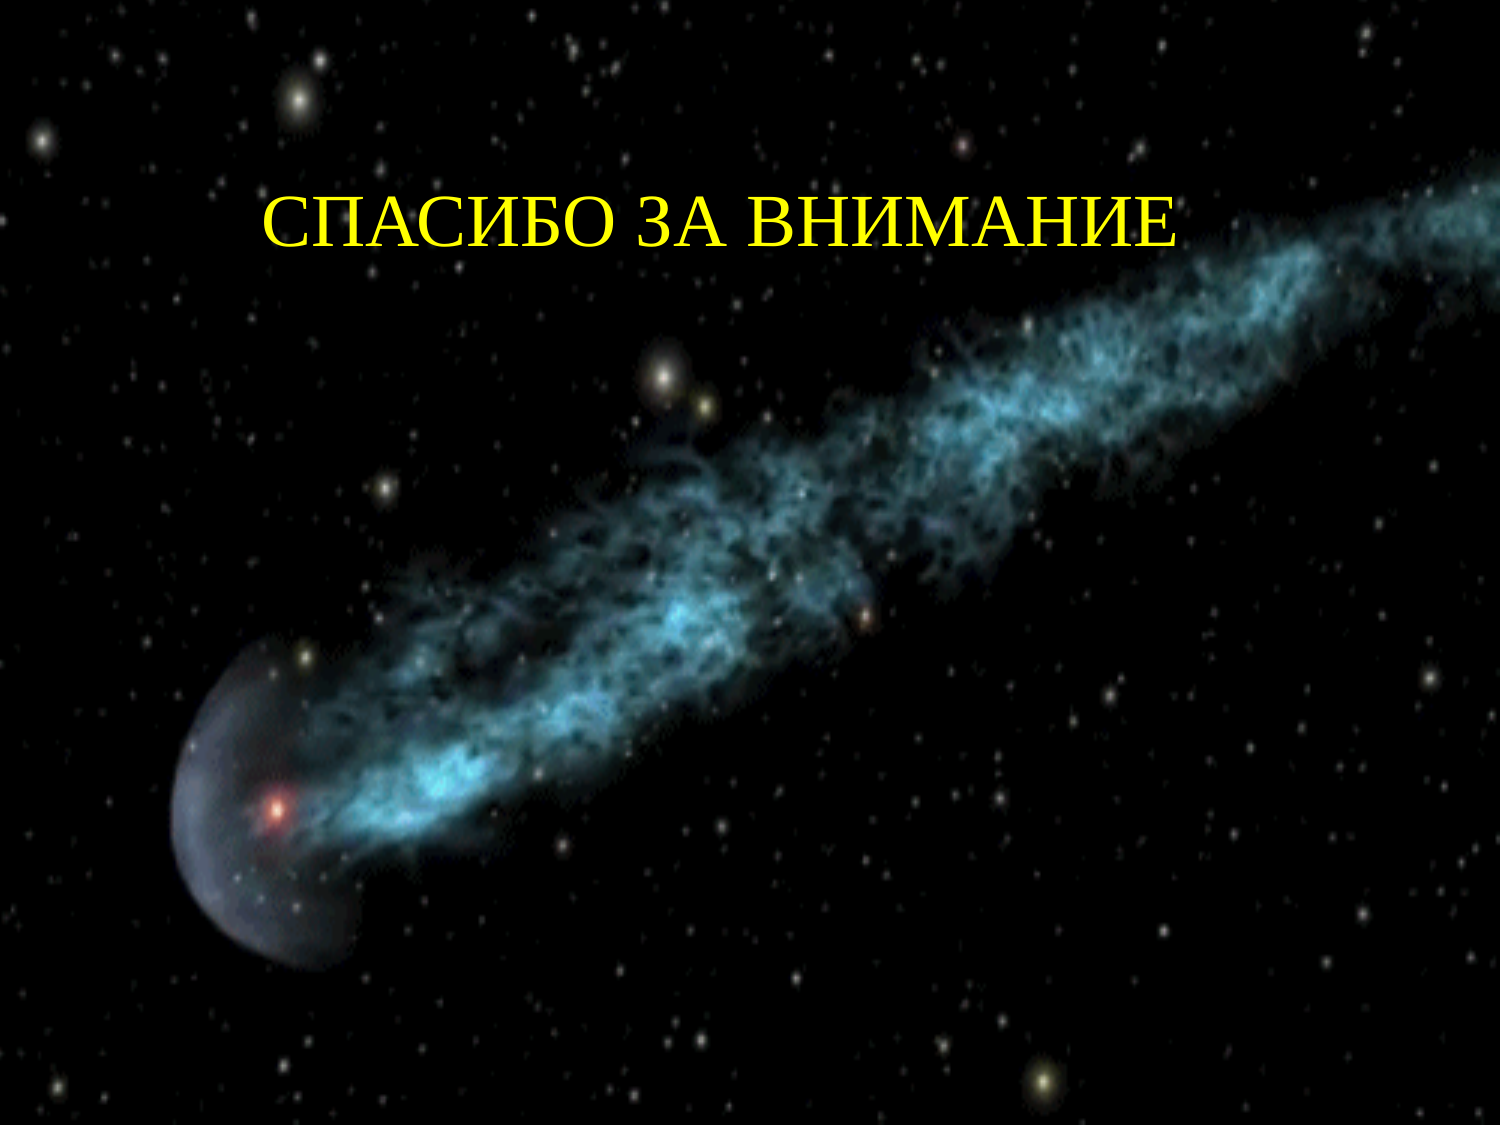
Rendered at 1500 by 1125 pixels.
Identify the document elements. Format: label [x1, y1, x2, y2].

list [0, 0, 1500, 1125]
